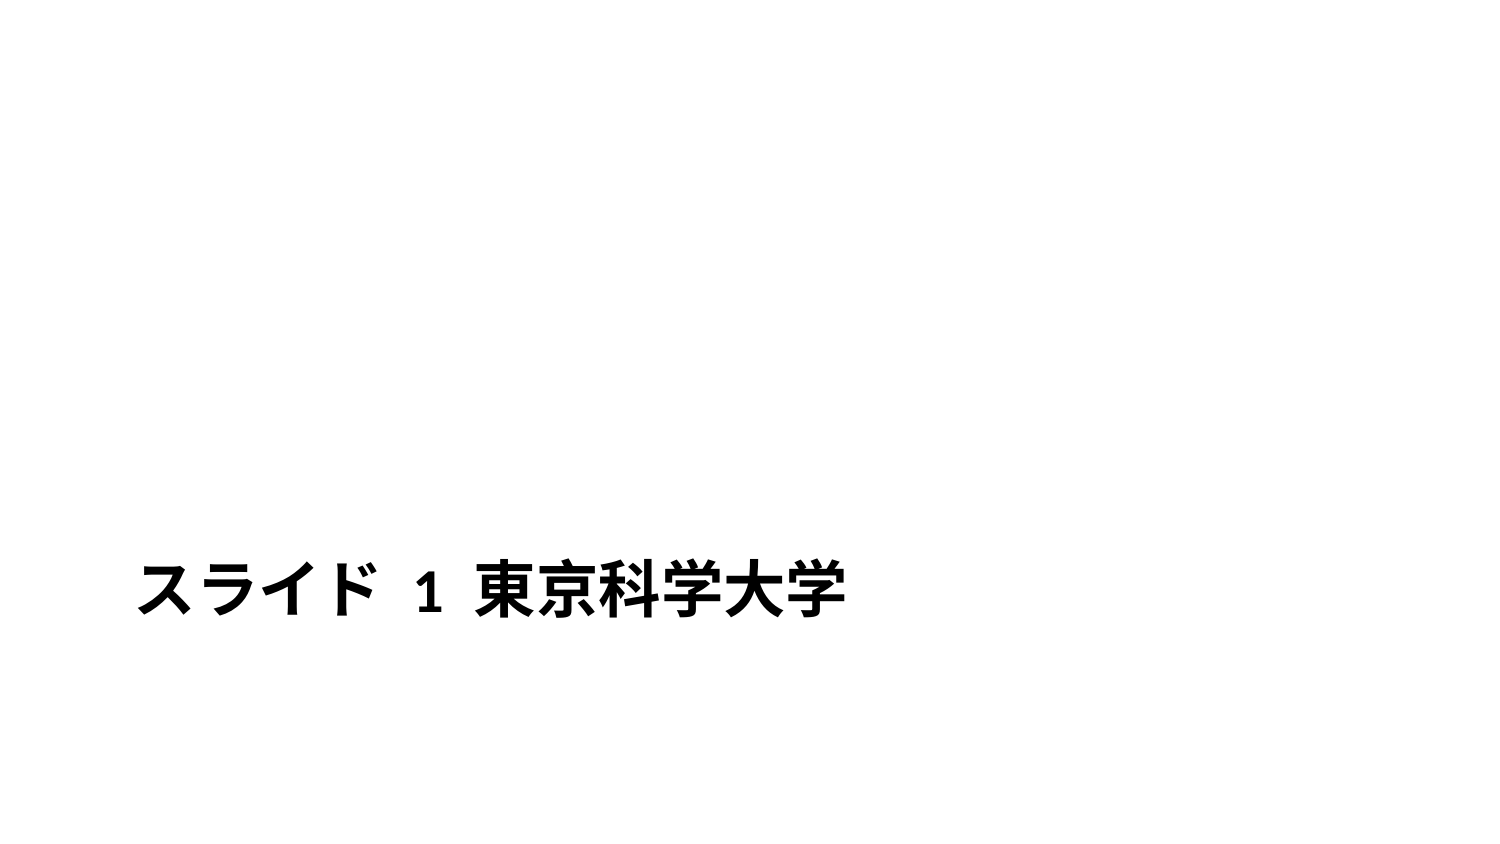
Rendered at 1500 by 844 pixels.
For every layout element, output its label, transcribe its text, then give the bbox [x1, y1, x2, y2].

title スライド 1 東京科学大学 [118, 542, 1394, 710]
